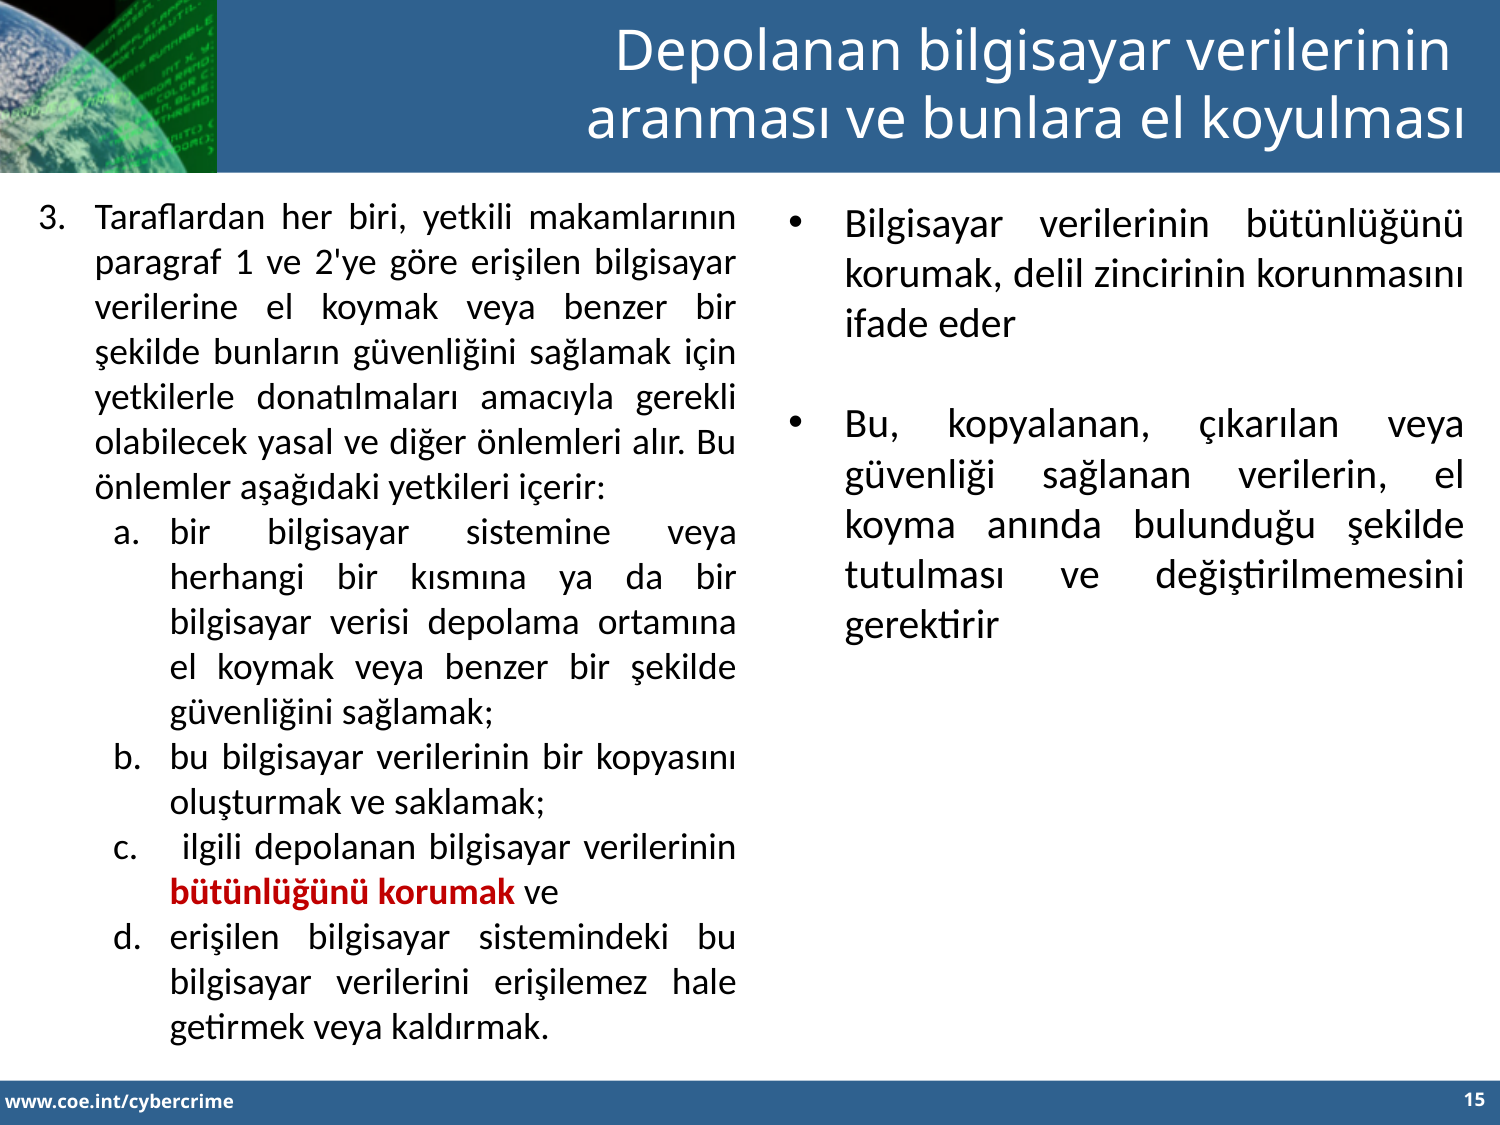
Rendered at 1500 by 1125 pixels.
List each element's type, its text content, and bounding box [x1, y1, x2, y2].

text_box Taraflardan her biri, yetkili makamlarının paragraf 1 ve 2'ye göre erişilen bilgisayar verilerine el koymak veya benzer bir şekilde bunların güvenliğini sağlamak için yetkilerle donatılmaları amacıyla gerekli olabilecek yasal ve diğer önlemleri alır. Bu önlemler aşağıdaki yetkileri içerir: bir bilgisayar sistemine veya herhangi bir kısmına ya da bir bilgisayar verisi depolama ortamına el koymak veya benzer bir şekilde güvenliğini sağlamak; bu bilgisayar verilerinin bir kopyasını oluşturmak ve saklamak; ilgili depolanan bilgisayar verilerinin bütünlüğünü korumak ve erişilen bilgisayar sistemindeki bu bilgisayar verilerini erişilemez hale getirmek veya kaldırmak. [23, 184, 752, 1055]
text_box Bilgisayar verilerinin bütünlüğünü korumak, delil zincirinin korunmasını ifade eder Bu, kopyalanan, çıkarılan veya güvenliği sağlanan verilerin, el koyma anında bulunduğu şekilde tutulması ve değiştirilmemesini gerektirir [773, 188, 1480, 654]
picture [0, 0, 217, 173]
text_box Depolanan bilgisayar verilerinin aranması ve bunlara el koyulması [230, 7, 1483, 157]
